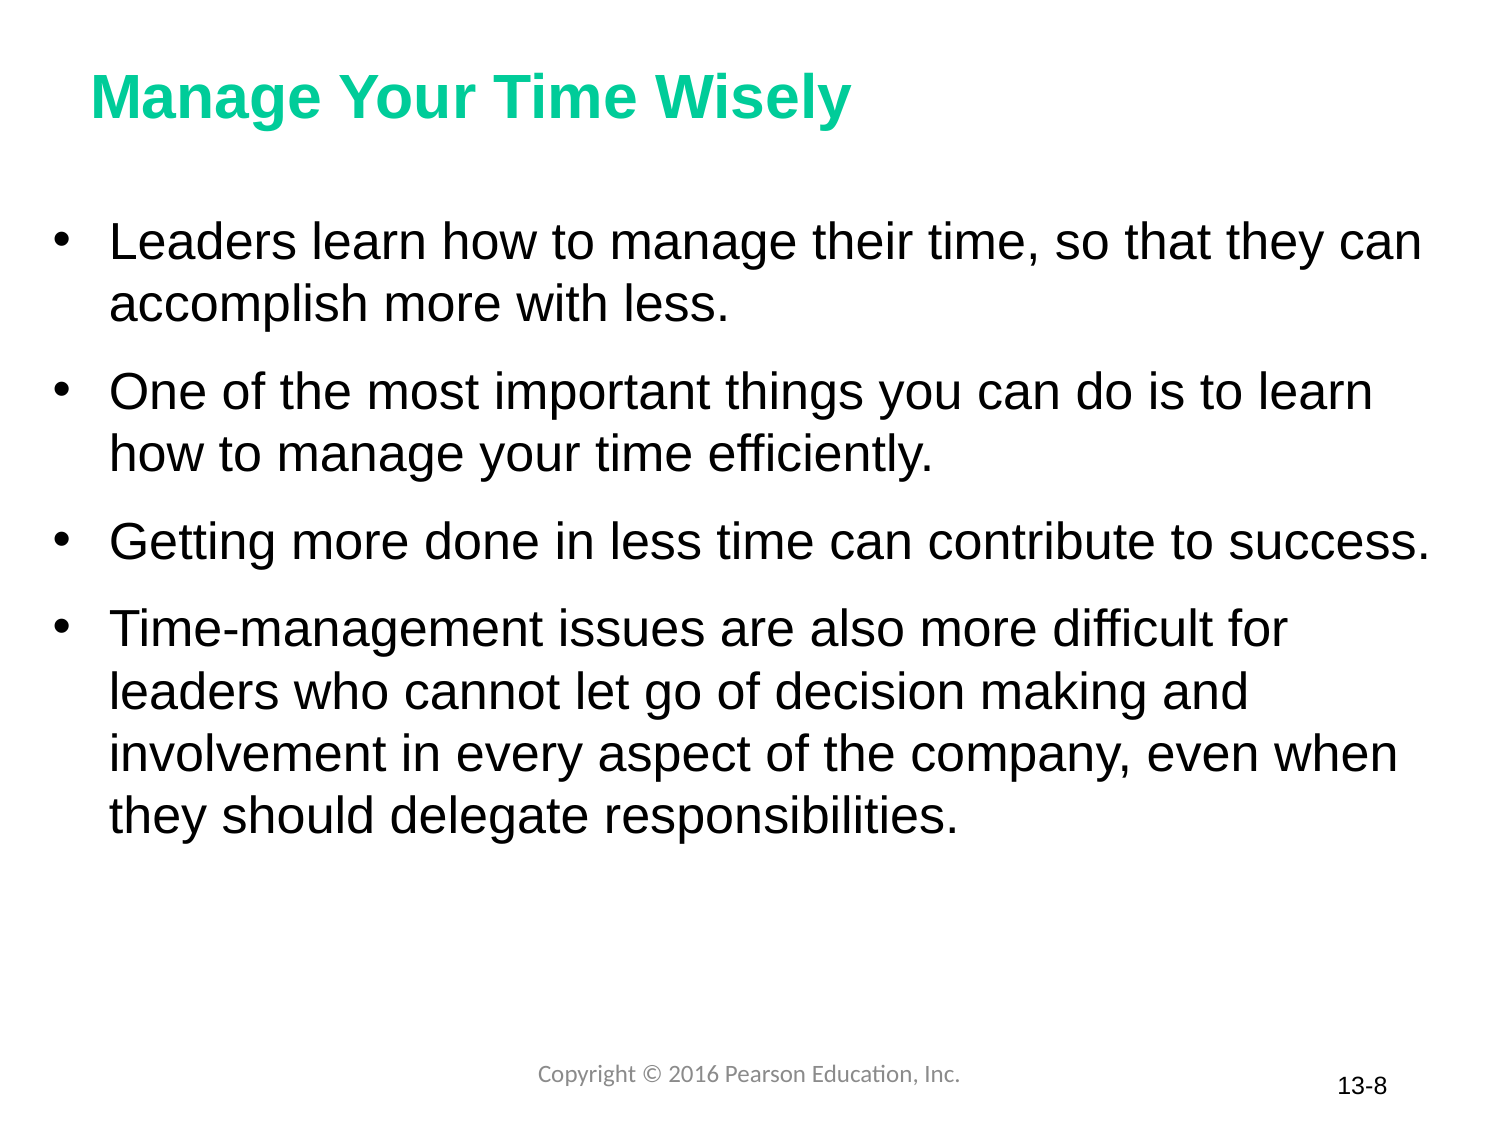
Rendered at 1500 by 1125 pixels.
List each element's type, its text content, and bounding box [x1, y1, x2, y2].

list Leaders learn how to manage their time, so that they can accomplish more with less. One of the most important things you can do is to learn how to manage your time efficiently. Getting more done in less time can contribute to success. Time-management issues are also more difficult for leaders who cannot let go of decision making and involvement in every aspect of the company, even when they should delegate responsibilities. [37, 200, 1488, 1050]
title Manage Your Time Wisely [75, 0, 1425, 188]
footer Copyright © 2016 Pearson Education, Inc. [512, 1042, 988, 1103]
